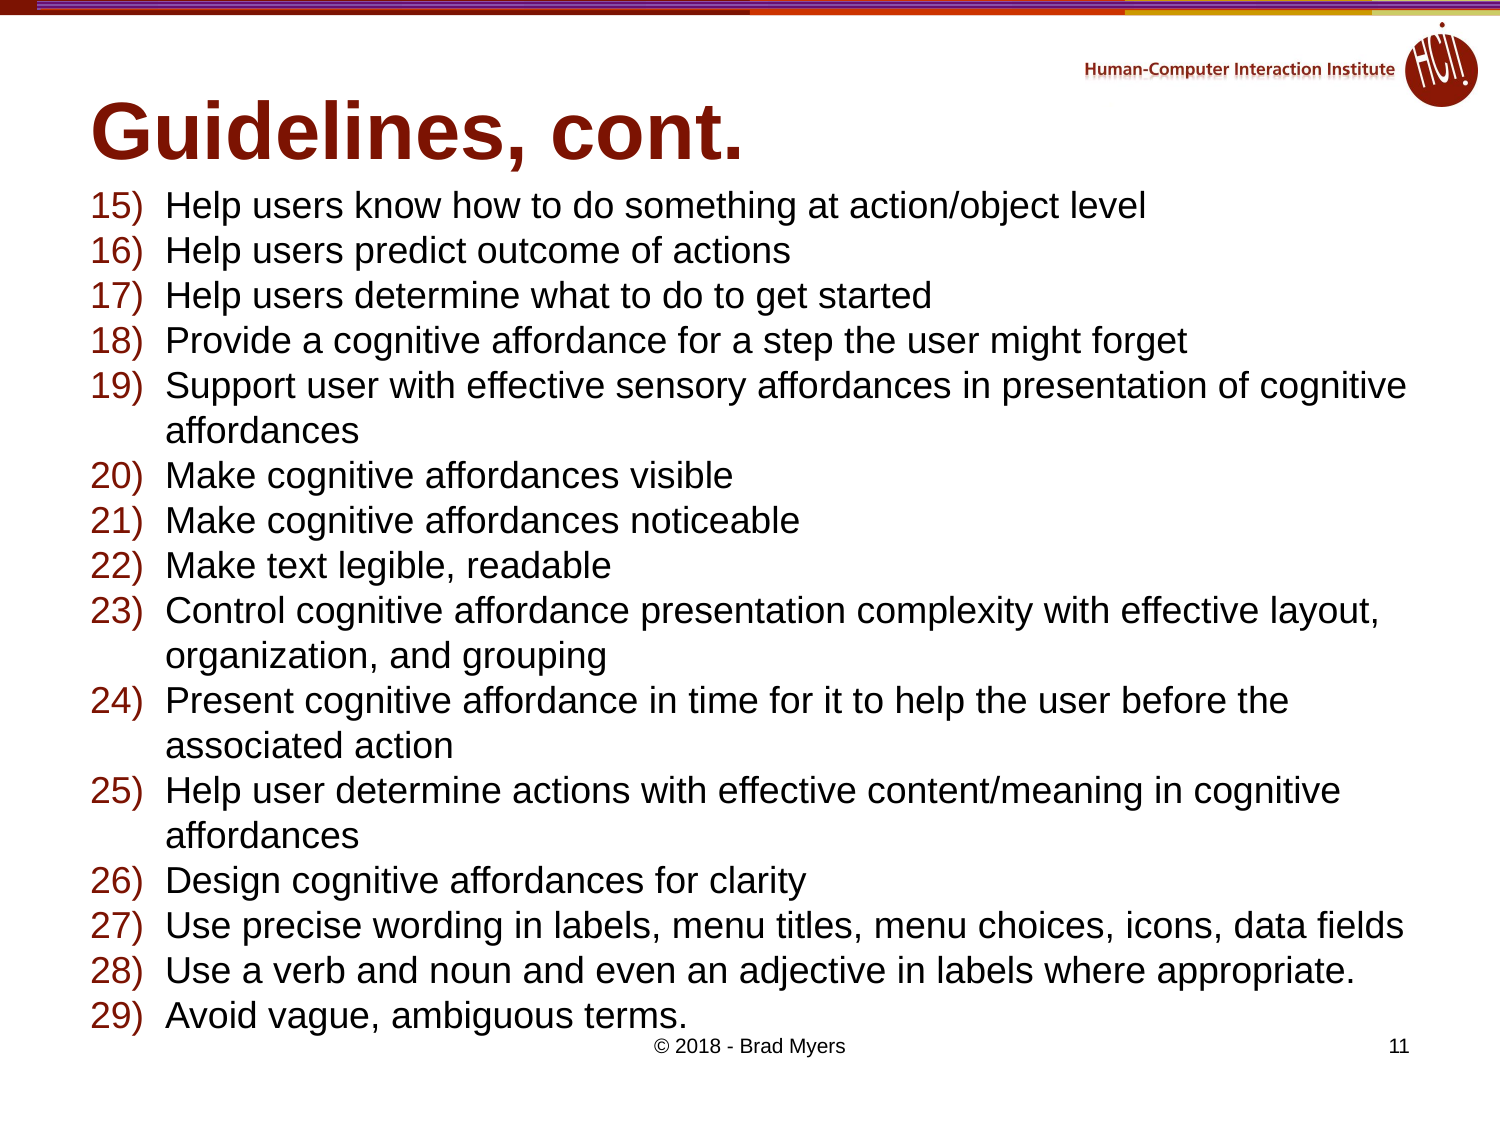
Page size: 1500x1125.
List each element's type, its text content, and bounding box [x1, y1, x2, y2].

footer © 2018 - Brad Myers [512, 1024, 988, 1101]
picture [37, 1, 1500, 10]
slide_number 11 [1074, 1024, 1426, 1101]
picture [1313, 22, 1478, 107]
title Guidelines, cont. [74, 19, 1313, 173]
list Help users know how to do something at action/object level Help users predict outcome of actions Help users determine what to do to get started Provide a cognitive affordance for a step the user might forget Support user with effective sensory affordances in presentation of cognitive affordances Make cognitive affordances visible Make cognitive affordances noticeable Make text legible, readable Control cognitive affordance presentation complexity with effective layout, organization, and grouping Present cognitive affordance in time for it to help the user before the associated action Help user determine actions with effective content/meaning in cognitive affordances Design cognitive affordances for clarity Use precise wording in labels, menu titles, menu choices, icons, data fields Use a verb and noun and even an adjective in labels where appropriate. Avoid vague, ambiguous terms. [74, 173, 1426, 985]
